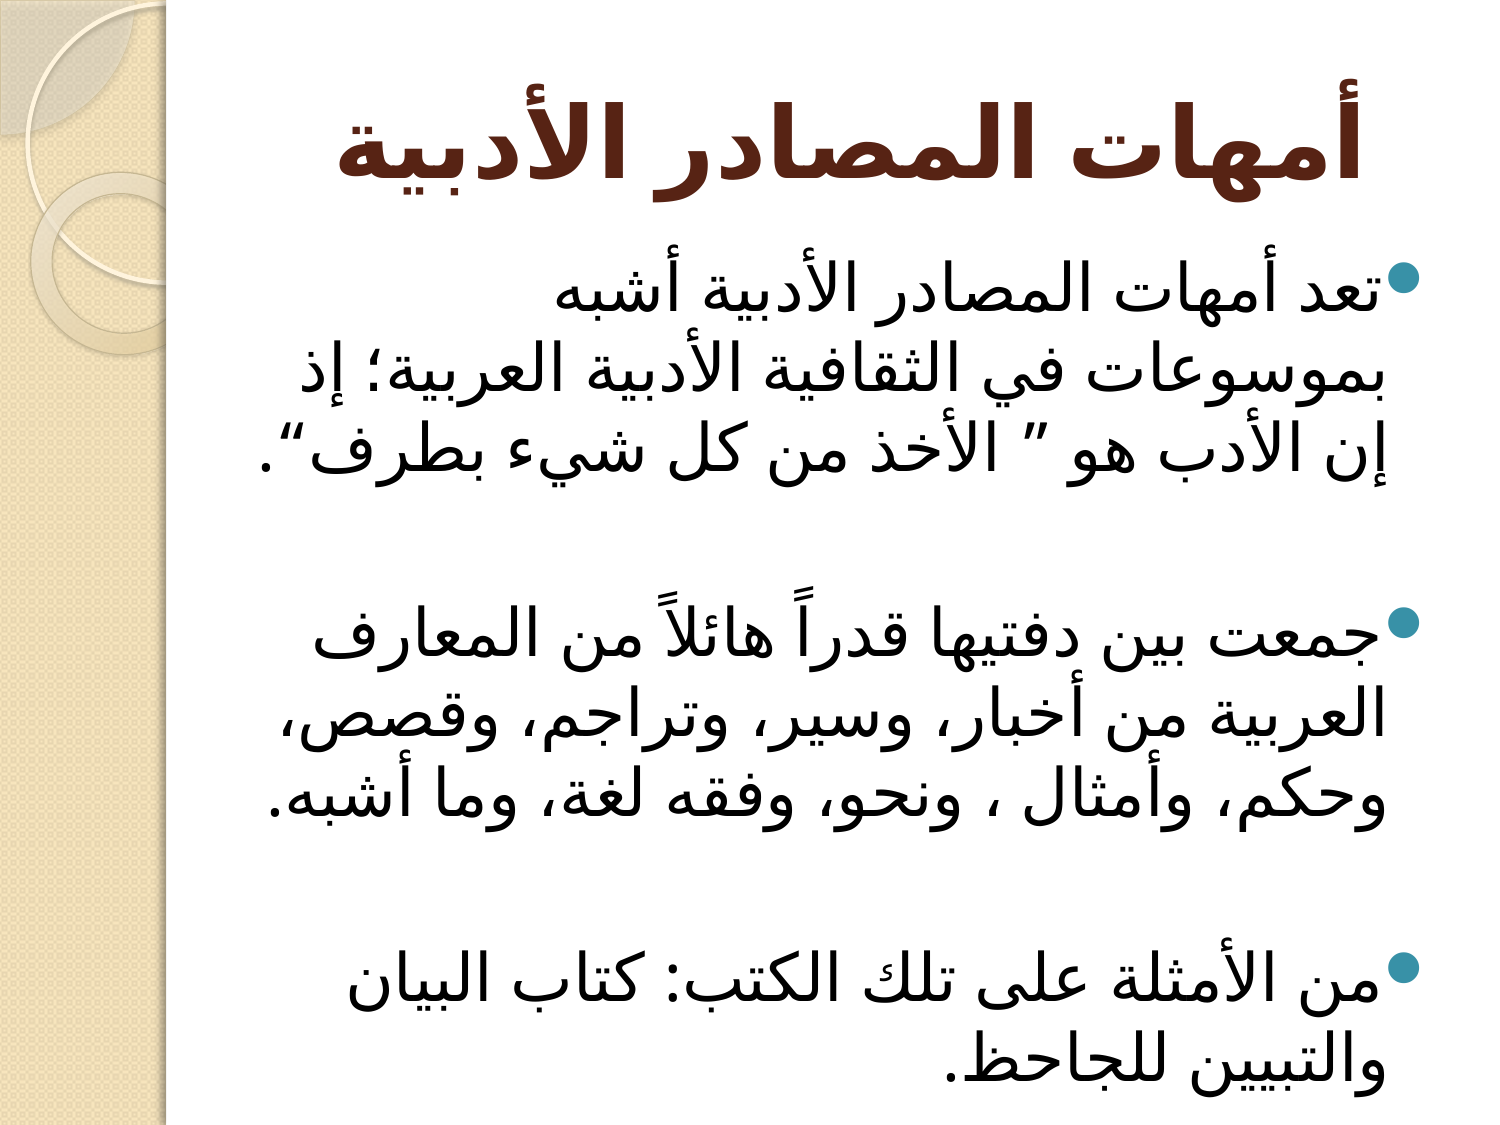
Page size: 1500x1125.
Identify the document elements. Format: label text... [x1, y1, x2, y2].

list تعد أمهات المصادر الأدبية أشبه بموسوعات في الثقافية الأدبية العربية؛ إذ إن الأدب هو ” الأخذ من كل شيء بطرف“. جمعت بين دفتيها قدراً هائلاً من المعارف العربية من أخبار، وسير، وتراجم، وقصص، وحكم، وأمثال ، ونحو، وفقه لغة، وما أشبه. من الأمثلة على تلك الكتب: كتاب البيان والتبيين للجاحظ. [235, 237, 1466, 1025]
title أمهات المصادر الأدبية [235, 45, 1466, 233]
